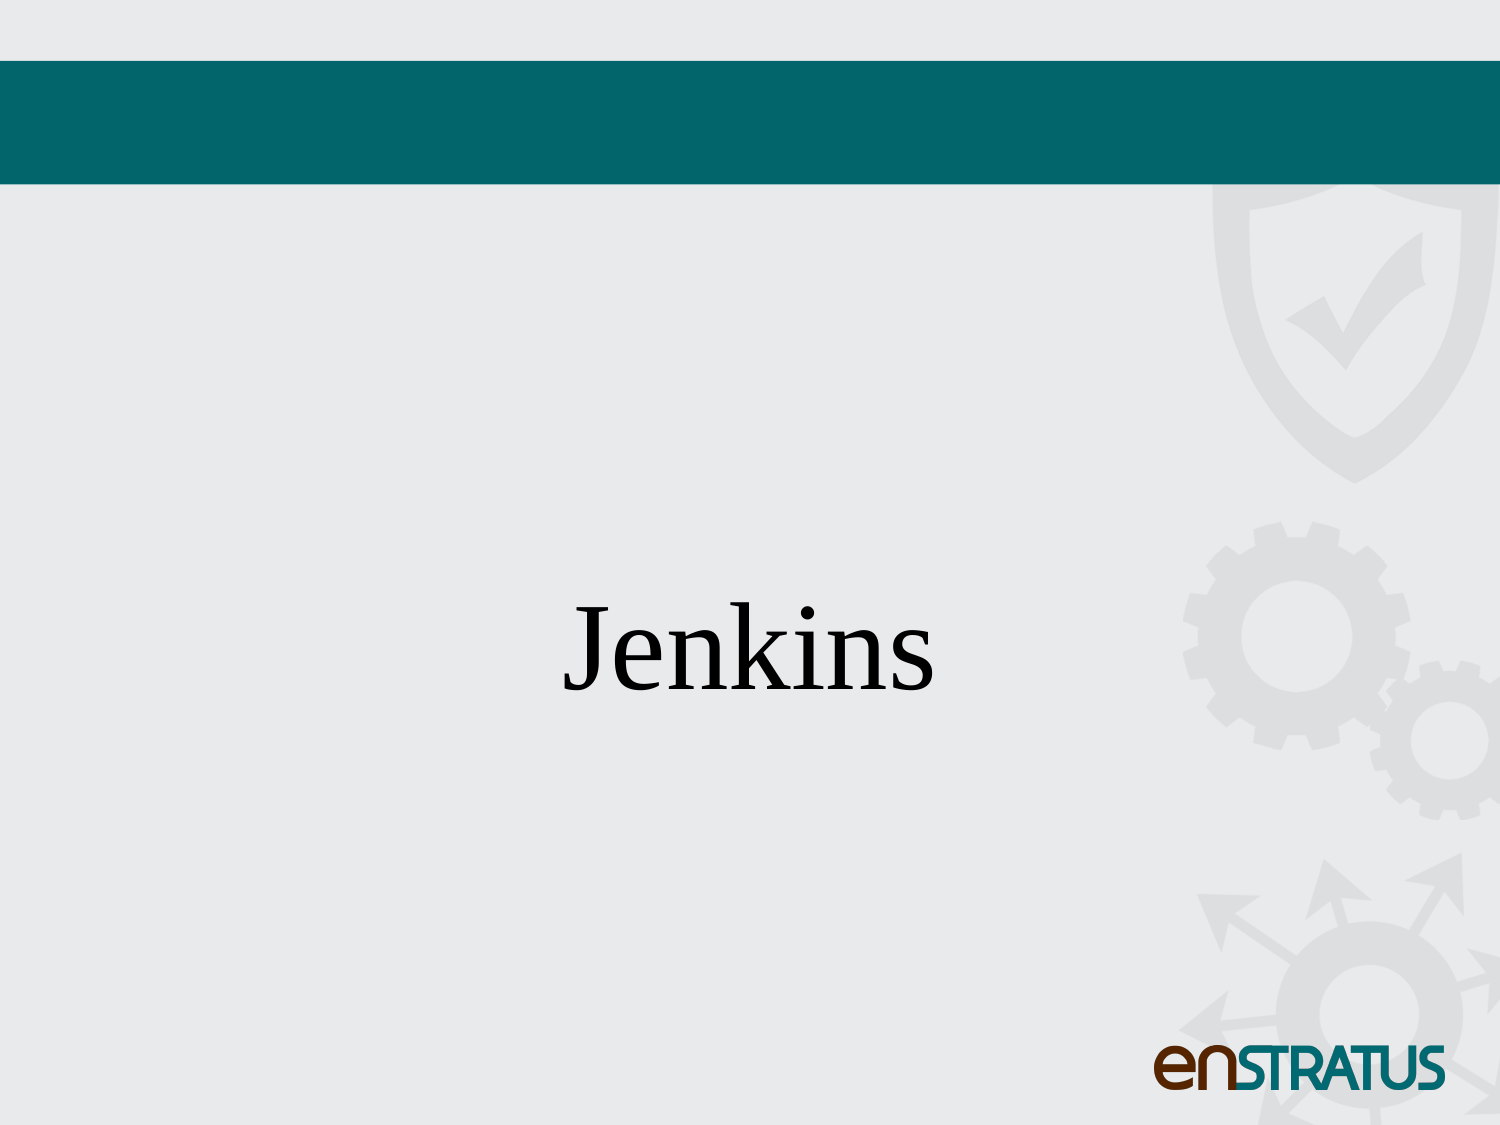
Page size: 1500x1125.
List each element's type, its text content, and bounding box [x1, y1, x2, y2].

list Jenkins [65, 234, 1435, 1046]
picture [0, 0, 1500, 60]
picture [0, 185, 1500, 1125]
